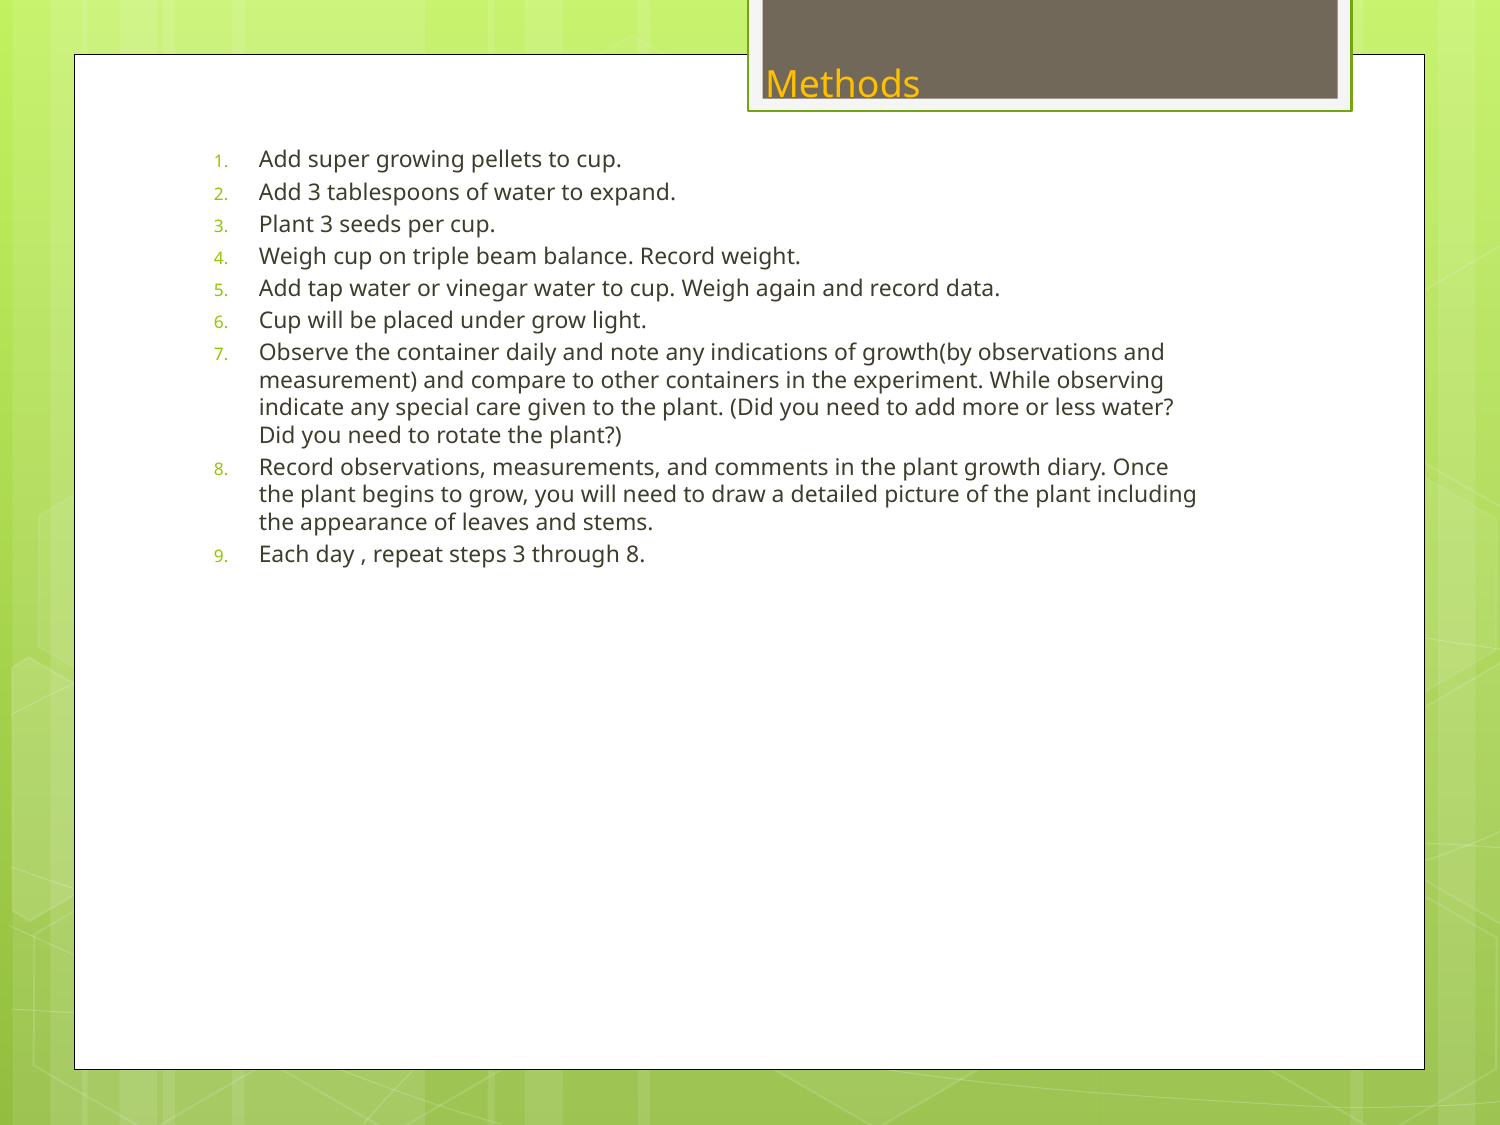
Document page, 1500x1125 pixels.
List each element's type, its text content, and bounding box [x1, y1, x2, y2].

title Methods [750, 0, 1500, 113]
list Add super growing pellets to cup. Add 3 tablespoons of water to expand. Plant 3 seeds per cup. Weigh cup on triple beam balance. Record weight. Add tap water or vinegar water to cup. Weigh again and record data. Cup will be placed under grow light. Observe the container daily and note any indications of growth(by observations and measurement) and compare to other containers in the experiment. While observing indicate any special care given to the plant. (Did you need to add more or less water? Did you need to rotate the plant?) Record observations, measurements, and comments in the plant growth diary. Once the plant begins to grow, you will need to draw a detailed picture of the plant including the appearance of leaves and stems. Each day , repeat steps 3 through 8. [187, 137, 1225, 1025]
